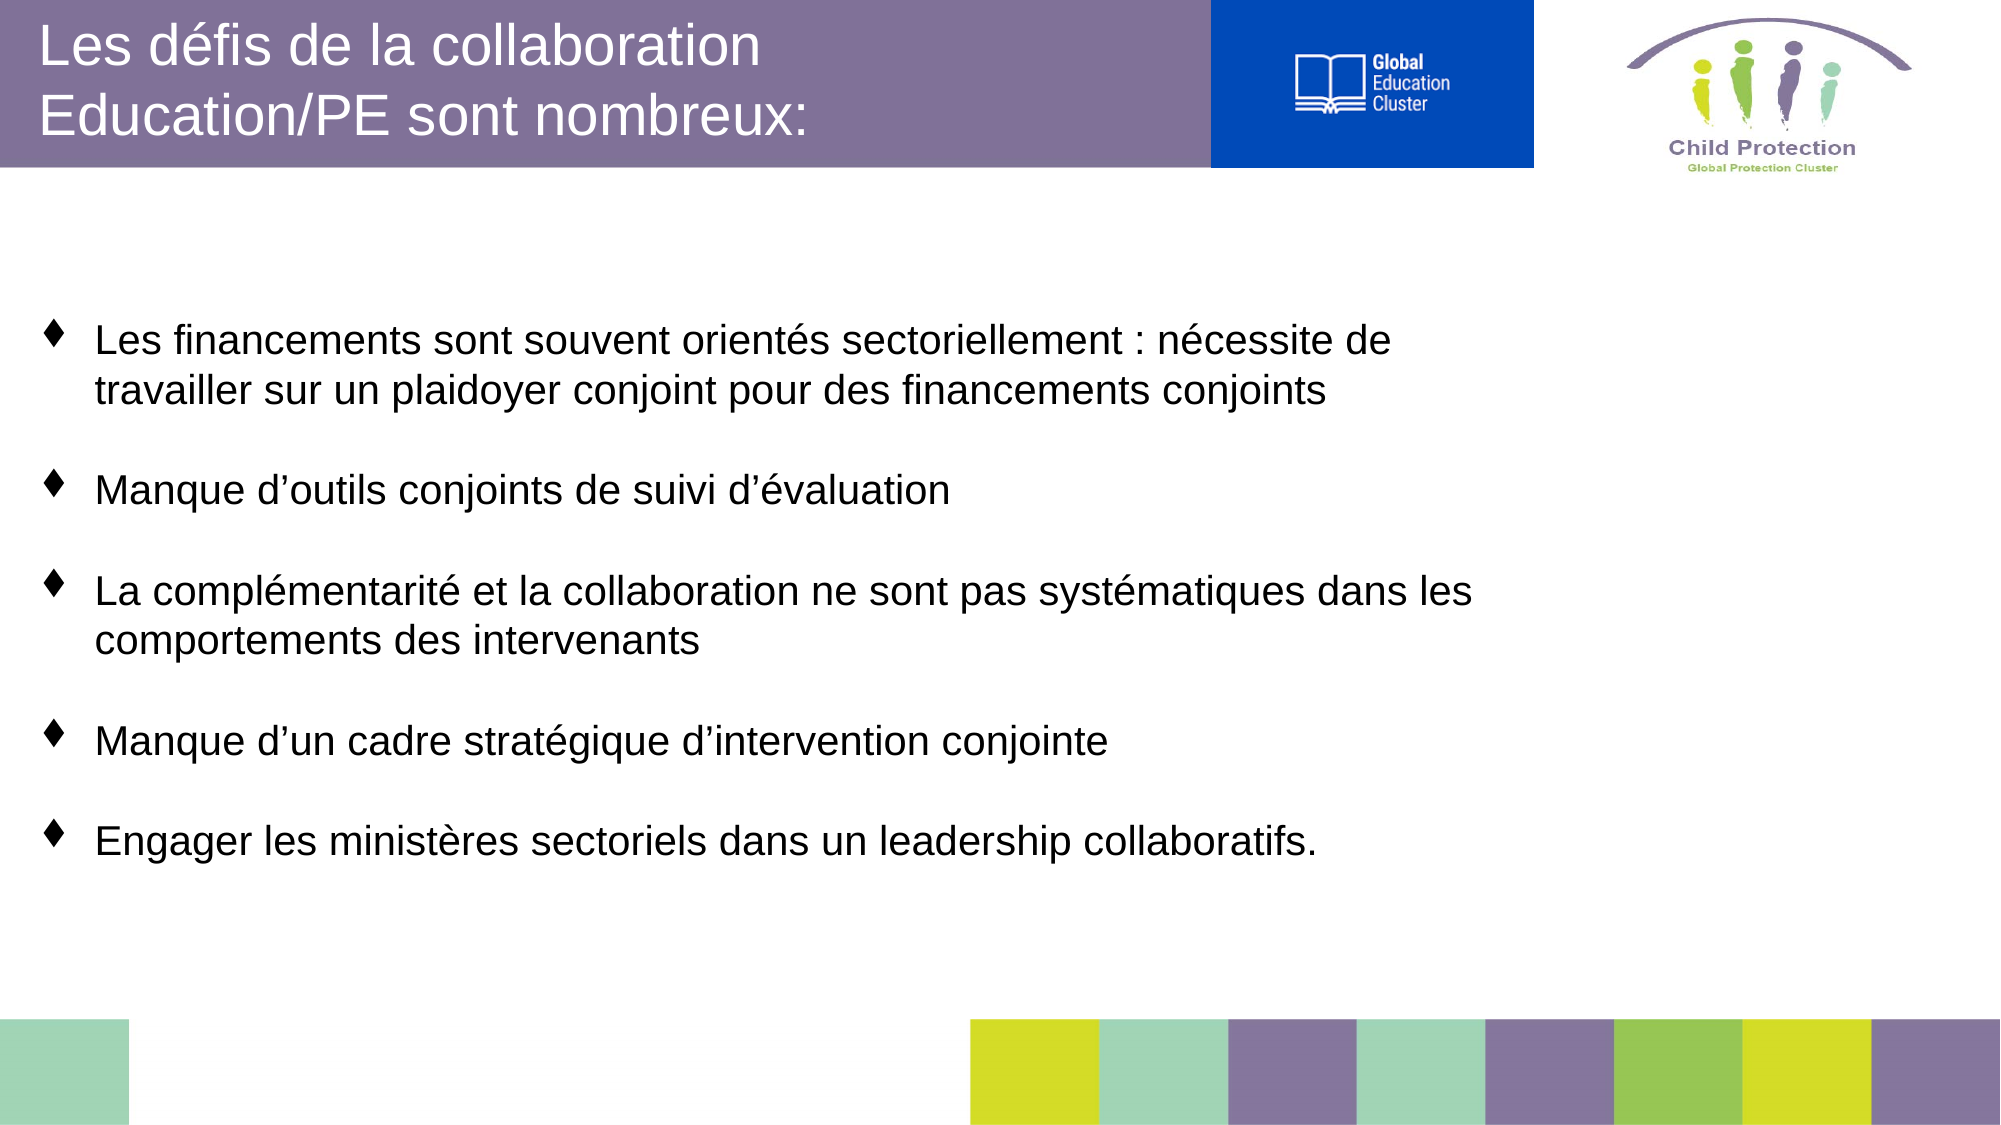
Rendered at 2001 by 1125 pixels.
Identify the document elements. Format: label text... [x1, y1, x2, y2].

picture [0, 0, 2000, 175]
picture [0, 1019, 2000, 1125]
text_box Les financements sont souvent orientés sectoriellement : nécessite de travailler sur un plaidoyer conjoint pour des financements conjoints Manque d’outils conjoints de suivi d’évaluation La complémentarité et la collaboration ne sont pas systématiques dans les comportements des intervenants Manque d’un cadre stratégique d’intervention conjointe Engager les ministères sectoriels dans un leadership collaboratifs. [23, 305, 1567, 976]
text_box Les défis de la collaboration Education/PE sont nombreux: [23, 0, 1133, 155]
